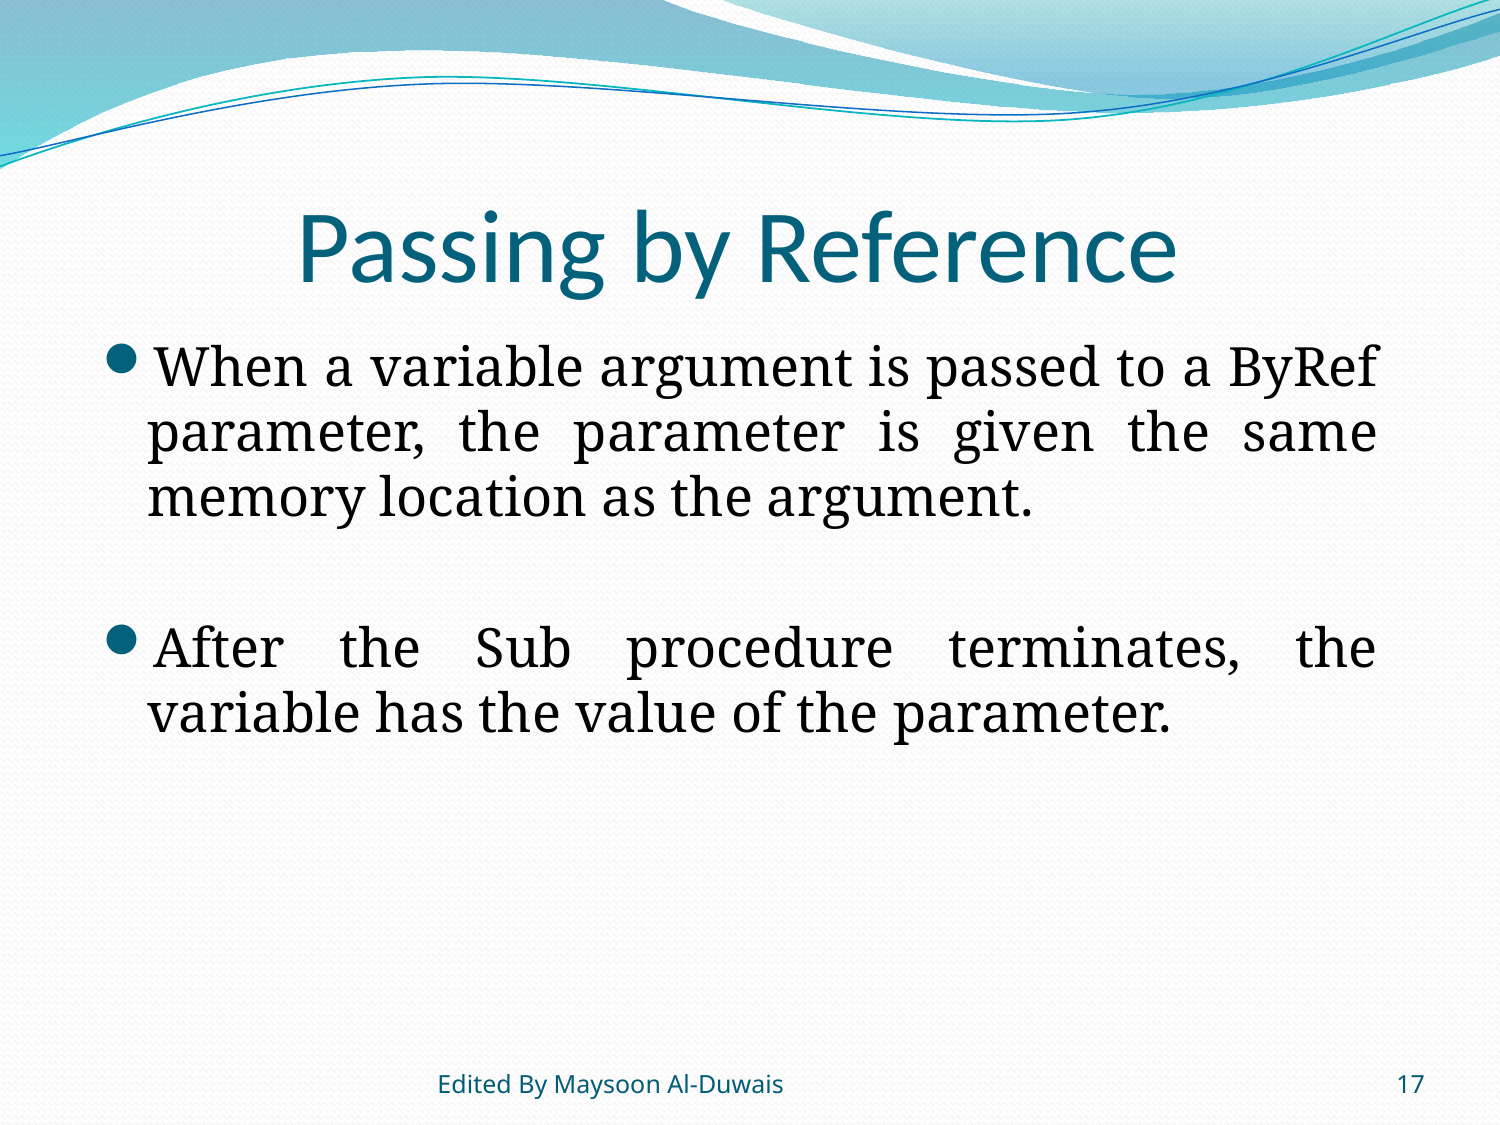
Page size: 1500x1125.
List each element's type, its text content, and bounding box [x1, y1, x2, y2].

slide_number 17 [1299, 1042, 1425, 1103]
footer Edited By Maysoon Al-Duwais [437, 1042, 988, 1103]
title Passing by Reference [75, 115, 1425, 303]
list When a variable argument is passed to a ByRef parameter, the parameter is given the same memory location as the argument. After the Sub procedure terminates, the variable has the value of the parameter. [87, 324, 1394, 1006]
